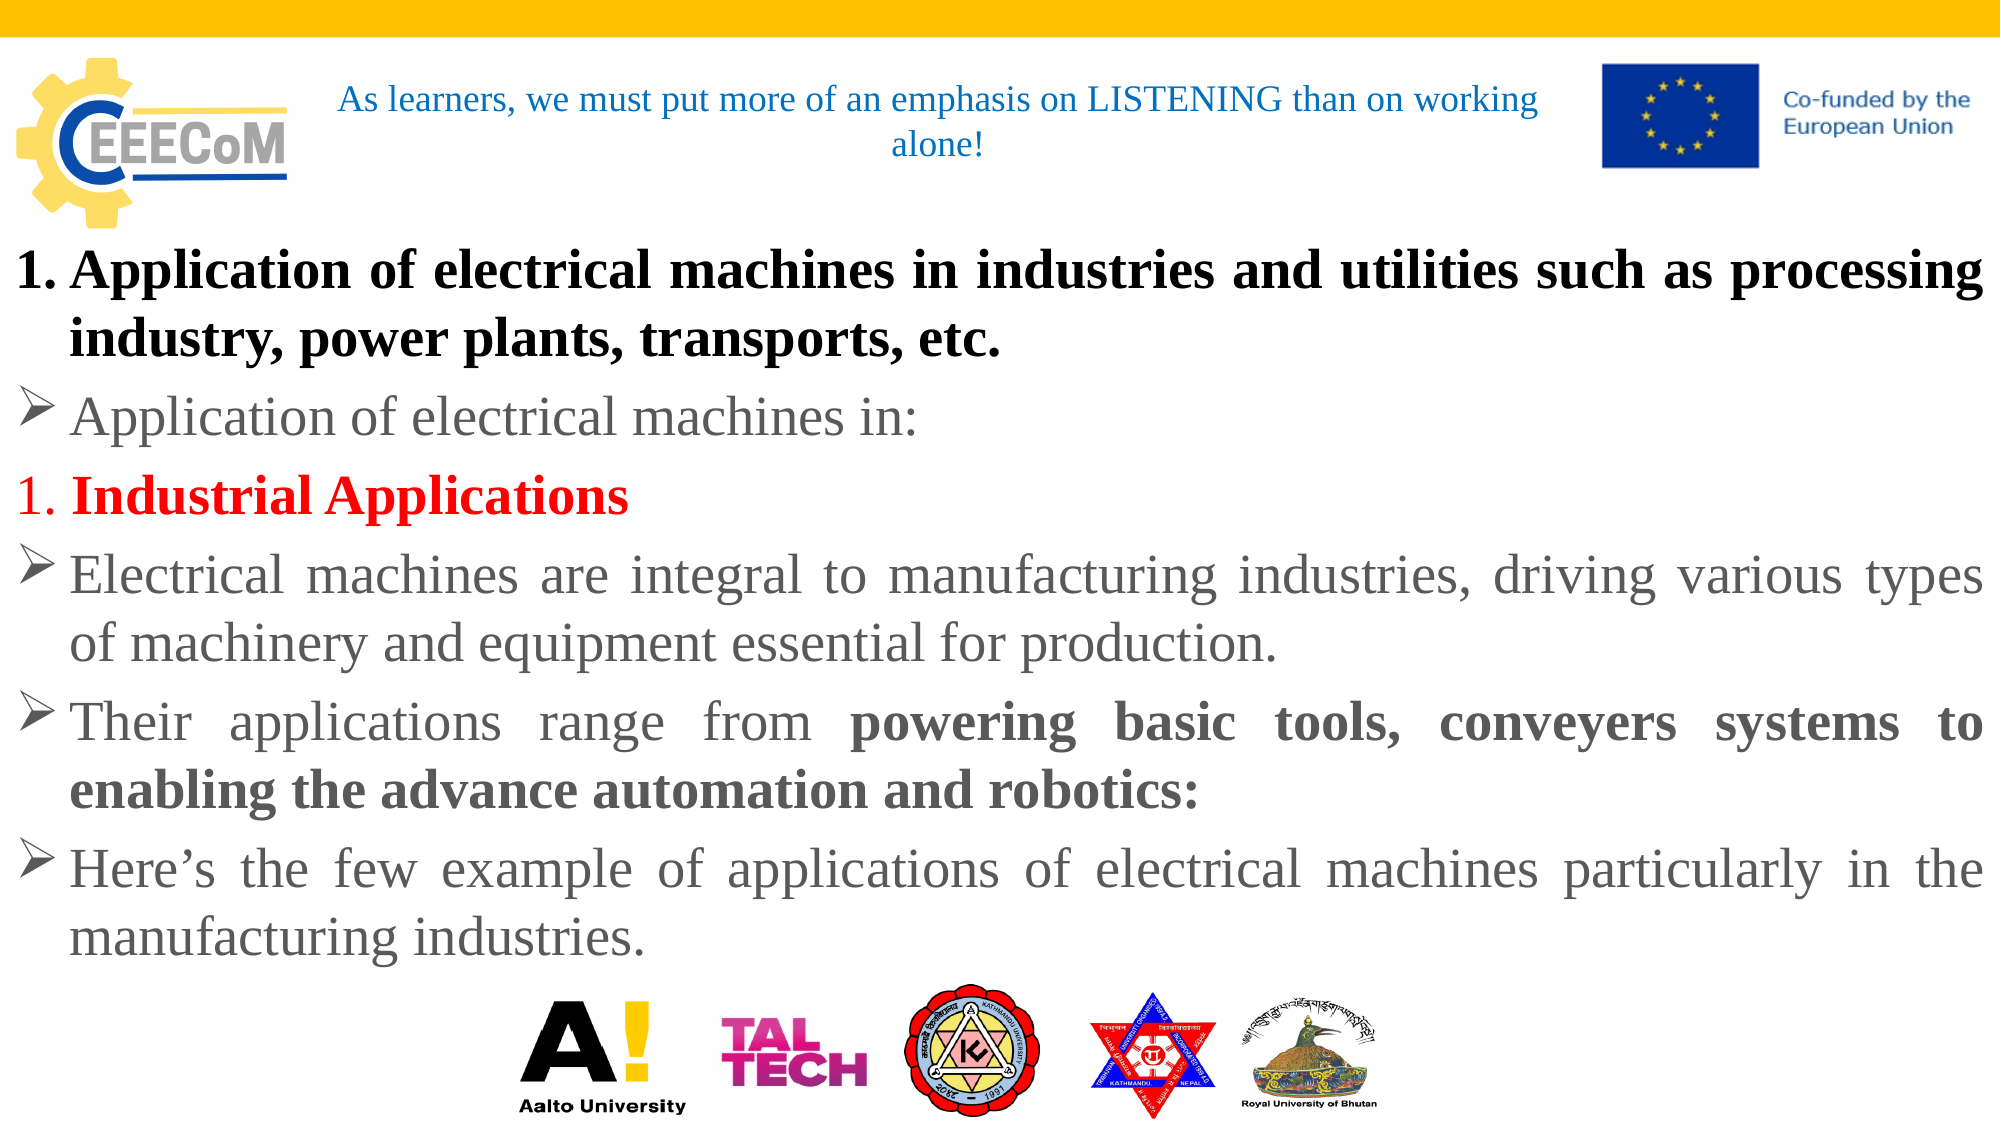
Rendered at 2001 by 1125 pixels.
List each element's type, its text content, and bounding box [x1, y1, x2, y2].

picture [11, 50, 299, 224]
picture [1595, 46, 2000, 181]
list Application of electrical machines in industries and utilities such as processing industry, power plants, transports, etc. Application of electrical machines in: 1. Industrial Applications Electrical machines are integral to manufacturing industries, driving various types of machinery and equipment essential for production. Their applications range from powering basic tools, conveyers systems to enabling the advance automation and robotics: Here’s the few example of applications of electrical machines particularly in the manufacturing industries. [0, 224, 2000, 975]
picture [512, 984, 1382, 1125]
title As learners, we must put more of an emphasis on LISTENING than on working alone! [312, 37, 1565, 201]
